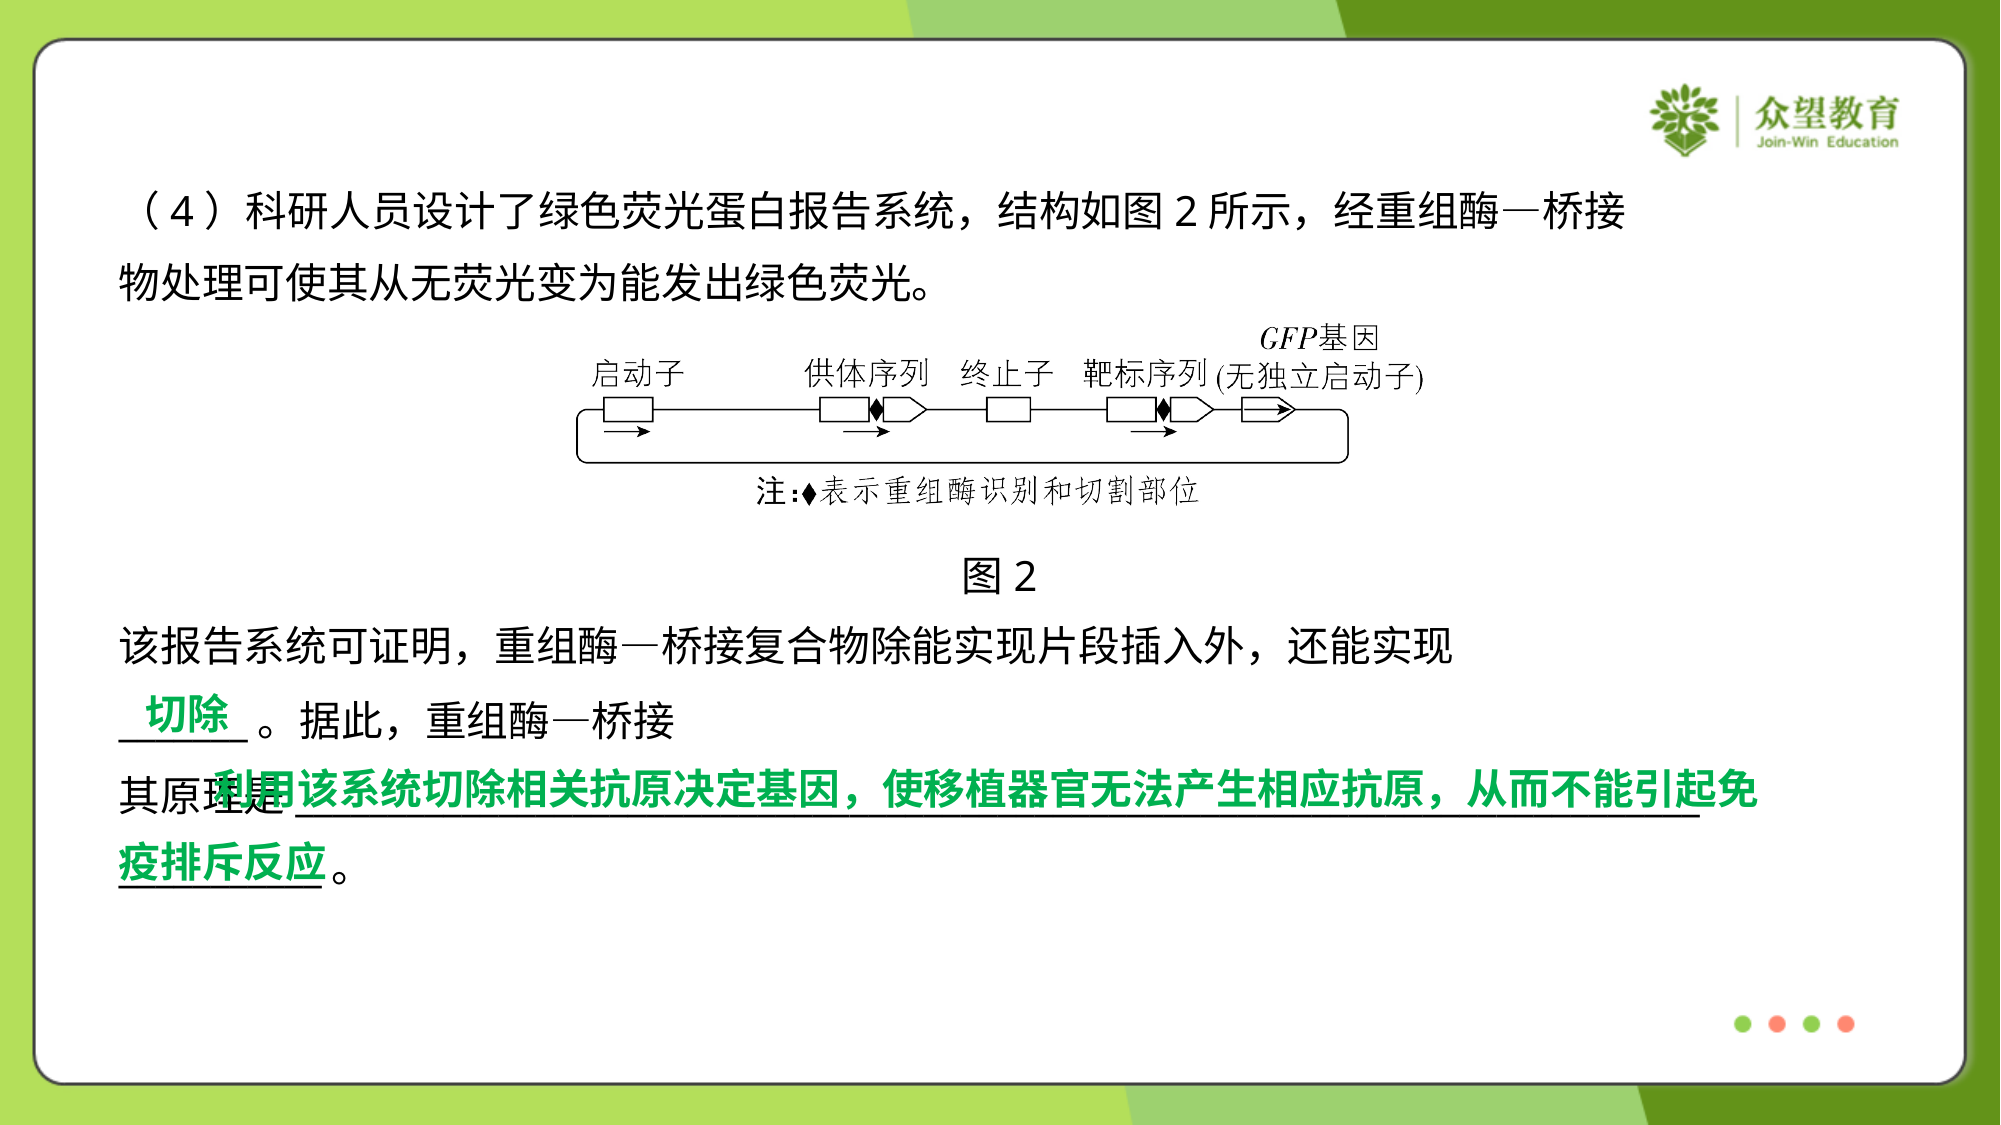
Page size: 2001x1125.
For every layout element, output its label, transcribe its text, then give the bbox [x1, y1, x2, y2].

text_box 图2 [962, 527, 1038, 661]
picture [0, 0, 2000, 1125]
text_box 切除 [130, 663, 244, 731]
text_box 利用该系统切除相关抗原决定基因，使移植器官无法产生相应抗原，从而不能引起免 疫排斥反应 [118, 738, 1882, 879]
